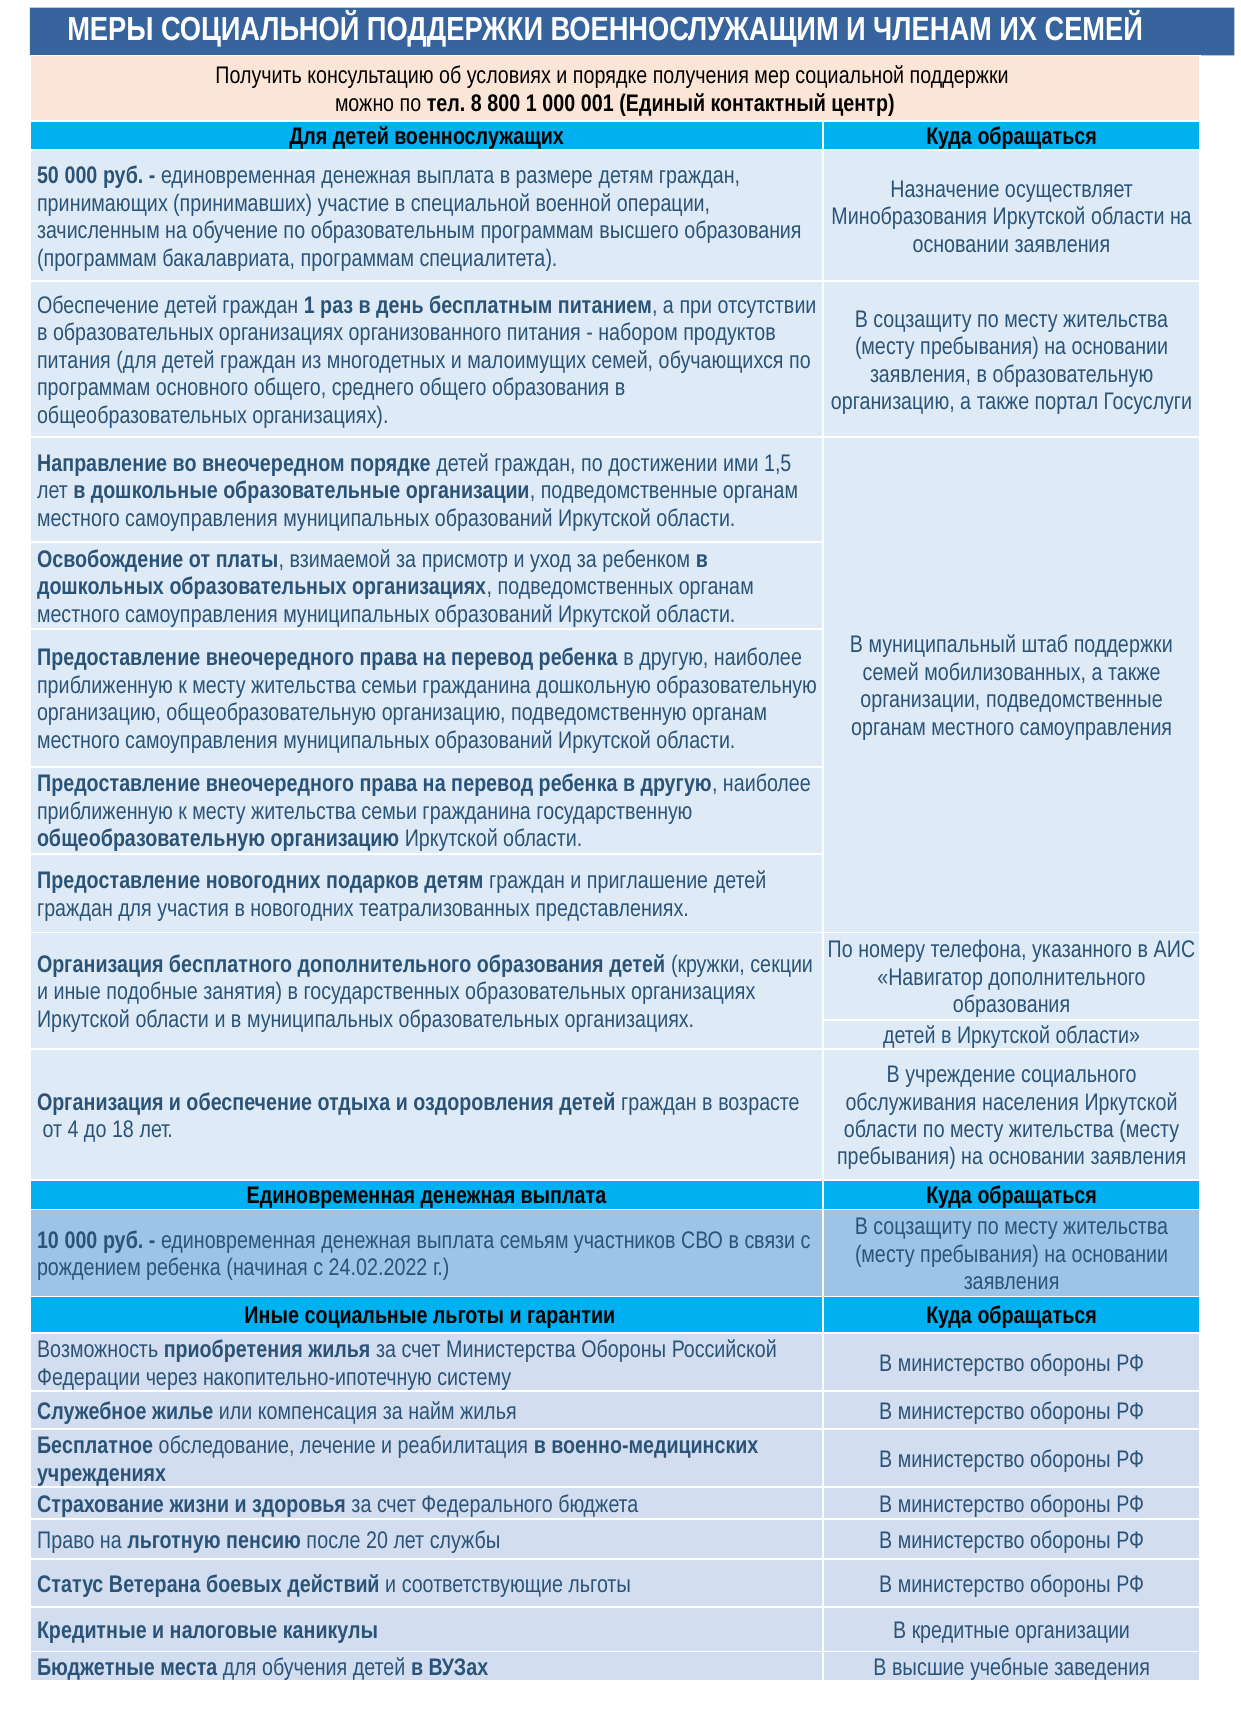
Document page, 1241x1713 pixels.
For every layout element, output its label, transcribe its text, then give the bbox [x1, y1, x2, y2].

table_header Получить консультацию об условиях и порядке получения мер социальной поддержки можно по тел. 8 800 1 000 001 (Единый контактный центр) [31, 56, 1199, 120]
table_cell Единовременная денежная выплата [31, 1181, 822, 1209]
table_cell Возможность приобретения жилья за счет Министерства Обороны Российской Федерации через накопительно-ипотечную систему [31, 1334, 822, 1390]
table_cell Куда обращаться [824, 1181, 1199, 1209]
table_cell В высшие учебные заведения [824, 1652, 1199, 1680]
table_cell Организация и обеспечение отдыха и оздоровления детей граждан в возрасте от 4 до 18 лет. [31, 1050, 822, 1179]
table_cell Обеспечение детей граждан 1 раз в день бесплатным питанием, а при отсутствии в образовательных организациях организованного питания - набором продуктов питания (для детей граждан из многодетных и малоимущих семей, обучающихся по программам основного общего, среднего общего образования в общеобразовательных организациях). [31, 282, 822, 436]
table_cell Направление во внеочередном порядке детей граждан, по достижении ими 1,5 лет в дошкольные образовательные организации, подведомственные органам местного самоуправления муниципальных образований Иркутской области. [31, 438, 822, 541]
table_cell Бюджетные места для обучения детей в ВУЗах [31, 1652, 822, 1680]
table_cell В министерство обороны РФ [824, 1392, 1199, 1428]
table_cell Кредитные и налоговые каникулы [31, 1608, 822, 1651]
table_cell Предоставление внеочередного права на перевод ребенка в другую, наиболее приближенную к месту жительства семьи гражданина государственную общеобразовательную организацию Иркутской области. [31, 768, 822, 853]
table_cell В муниципальный штаб поддержки семей мобилизованных, а также организации, подведомственные органам местного самоуправления [824, 438, 1199, 932]
table_cell Освобождение от платы, взимаемой за присмотр и уход за ребенком в дошкольных образовательных организациях, подведомственных органам местного самоуправления муниципальных образований Иркутской области. [31, 543, 822, 628]
table_cell В соцзащиту по месту жительства (месту пребывания) на основании заявления, в образовательную организацию, а также портал Госуслуги [824, 282, 1199, 436]
table_cell По номеру телефона, указанного в АИС «Навигатор дополнительного образования [824, 933, 1199, 1019]
table_cell В министерство обороны РФ [824, 1488, 1199, 1518]
table_cell Иные социальные льготы и гарантии [31, 1297, 822, 1332]
table_cell Куда обращаться [824, 1297, 1199, 1332]
table_cell В министерство обороны РФ [824, 1334, 1199, 1390]
table_cell Служебное жилье или компенсация за найм жилья [31, 1392, 822, 1428]
table_cell В министерство обороны РФ [824, 1560, 1199, 1606]
table_cell В министерство обороны РФ [824, 1430, 1199, 1486]
table_cell В кредитные организации [824, 1608, 1199, 1651]
table_cell Куда обращаться [824, 122, 1199, 149]
text_box МЕРЫ СОЦИАЛЬНОЙ ПОДДЕРЖКИ ВОЕННОСЛУЖАЩИМ И ЧЛЕНАМ ИХ СЕМЕЙ [29, 0, 1183, 55]
table_cell В министерство обороны РФ [824, 1520, 1199, 1558]
table_cell Бесплатное обследование, лечение и реабилитация в военно-медицинских учреждениях [31, 1430, 822, 1486]
table_cell 10 000 руб. - единовременная денежная выплата семьям участников СВО в связи с рождением ребенка (начиная с 24.02.2022 г.) [31, 1210, 822, 1296]
table_cell Предоставление новогодних подарков детям граждан и приглашение детей граждан для участия в новогодних театрализованных представлениях. [31, 855, 822, 932]
table_cell 50 000 руб. - единовременная денежная выплата в размере детям граждан, принимающих (принимавших) участие в специальной военной операции, зачисленным на обучение по образовательным программам высшего образования (программам бакалавриата, программам специалитета). [31, 151, 822, 280]
table_cell Предоставление внеочередного права на перевод ребенка в другую, наиболее приближенную к месту жительства семьи гражданина дошкольную образовательную организацию, общеобразовательную организацию, подведомственную органам местного самоуправления муниципальных образований Иркутской области. [31, 630, 822, 766]
table_cell В соцзащиту по месту жительства (месту пребывания) на основании заявления [824, 1210, 1199, 1296]
table_cell Страхование жизни и здоровья за счет Федерального бюджета [31, 1488, 822, 1518]
table_cell Организация бесплатного дополнительного образования детей (кружки, секции и иные подобные занятия) в государственных образовательных организациях Иркутской области и в муниципальных образовательных организациях. [31, 933, 822, 1048]
table_cell Для детей военнослужащих [31, 122, 822, 149]
table_cell Назначение осуществляет Минобразования Иркутской области на основании заявления [824, 151, 1199, 280]
table_cell детей в Иркутской области» [824, 1021, 1199, 1048]
table_cell В учреждение социального обслуживания населения Иркутской области по месту жительства (месту пребывания) на основании заявления [824, 1050, 1199, 1179]
table_cell Статус Ветерана боевых действий и соответствующие льготы [31, 1560, 822, 1606]
table_cell Право на льготную пенсию после 20 лет службы [31, 1520, 822, 1558]
text_box [1183, 6, 1235, 56]
